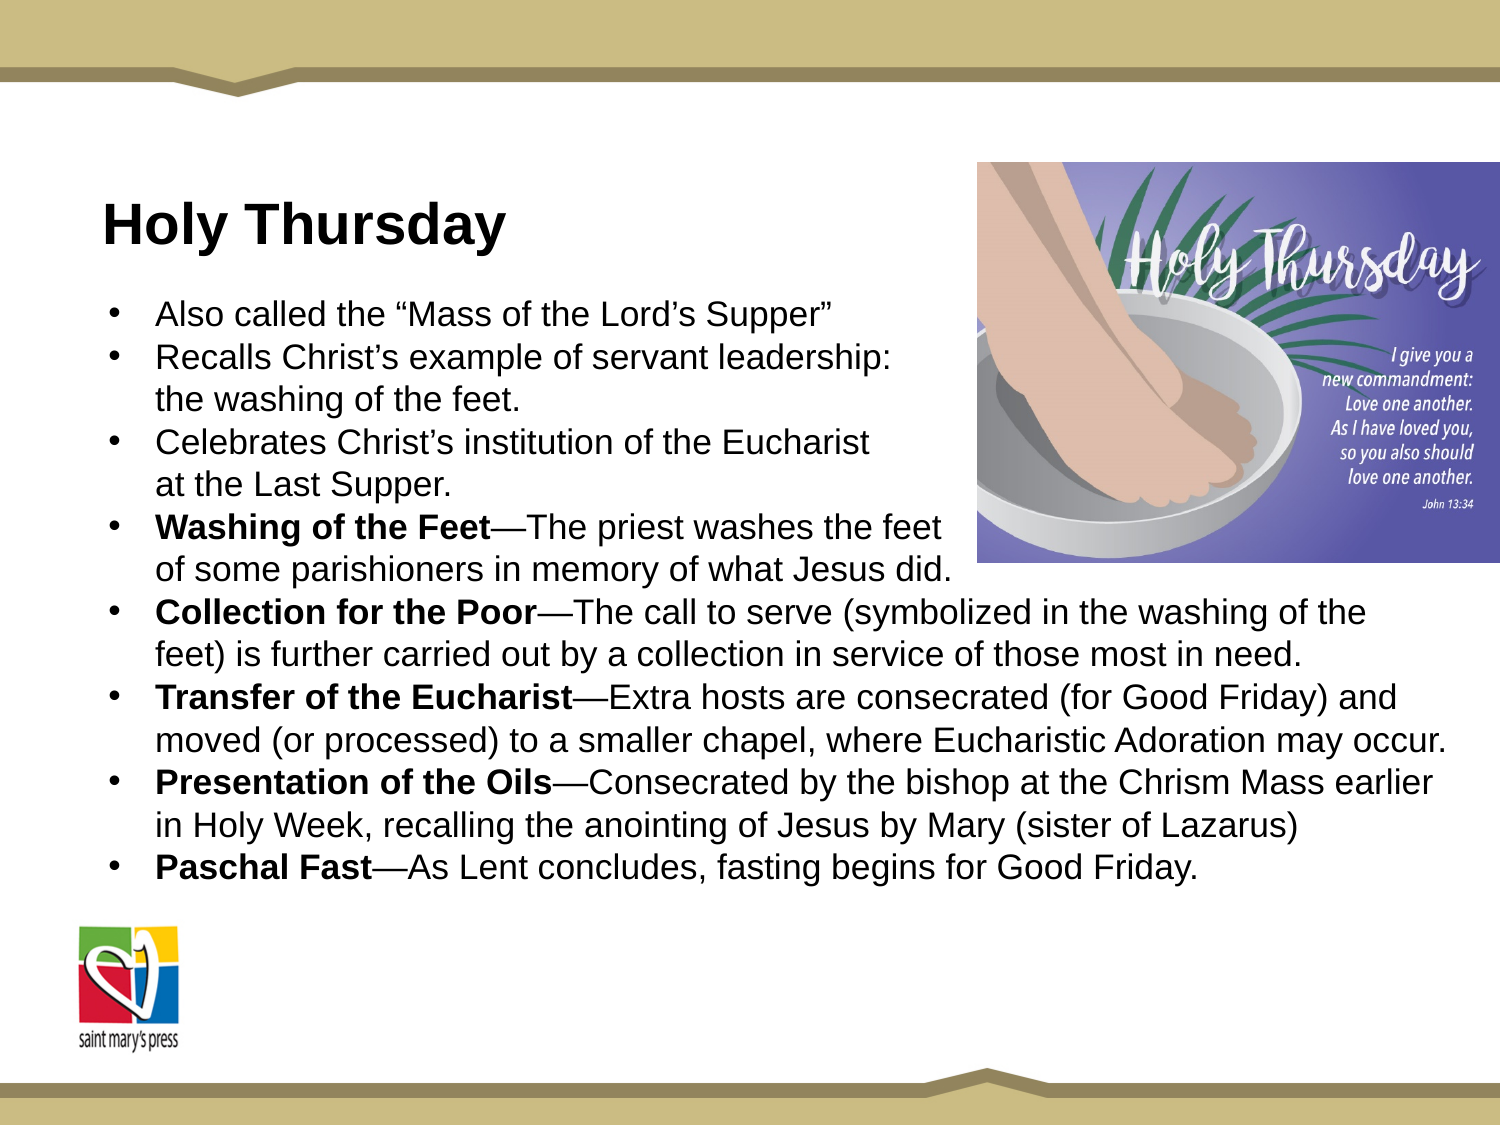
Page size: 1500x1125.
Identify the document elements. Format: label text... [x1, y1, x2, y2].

picture [0, 0, 1500, 1125]
text_box Also called the “Mass of the Lord’s Supper” Recalls Christ’s example of servant leadership: the washing of the feet. Celebrates Christ’s institution of the Eucharist at the Last Supper. Washing of the Feet—The priest washes the feet of some parishioners in memory of what Jesus did. Collection for the Poor—The call to serve (symbolized in the washing of the feet) is further carried out by a collection in service of those most in need. Transfer of the Eucharist—Extra hosts are consecrated (for Good Friday) and moved (or processed) to a smaller chapel, where Eucharistic Adoration may occur. Presentation of the Oils—Consecrated by the bishop at the Chrism Mass earlier in Holy Week, recalling the anointing of Jesus by Mary (sister of Lazarus) Paschal Fast—As Lent concludes, fasting begins for Good Friday. [93, 283, 1475, 894]
title Holy Thursday [87, 177, 971, 265]
